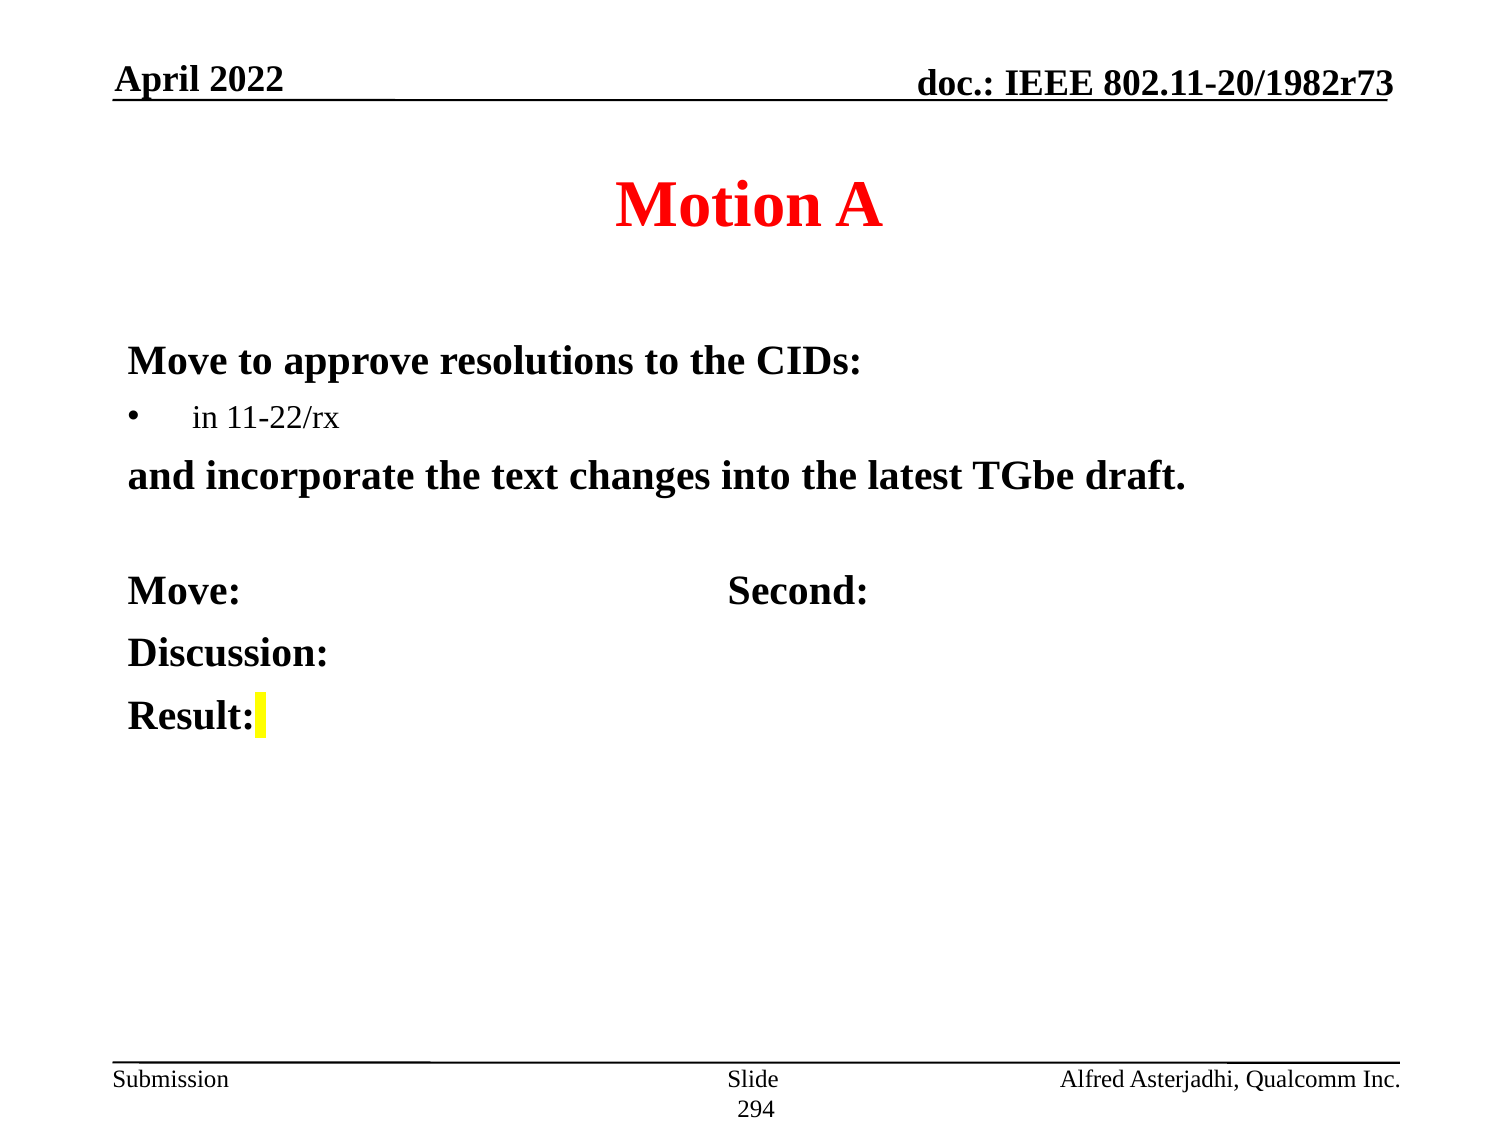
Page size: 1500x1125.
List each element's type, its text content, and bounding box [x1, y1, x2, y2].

footer Alfred Asterjadhi, Qualcomm Inc. [878, 1061, 1402, 1093]
title Motion A [112, 112, 1388, 288]
list Move to approve resolutions to the CIDs: in 11-22/rx and incorporate the text changes into the latest TGbe draft. Move: Second: Discussion: Result: [112, 324, 1388, 1000]
slide_number Slide 294 [712, 1061, 800, 1123]
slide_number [114, 54, 423, 100]
